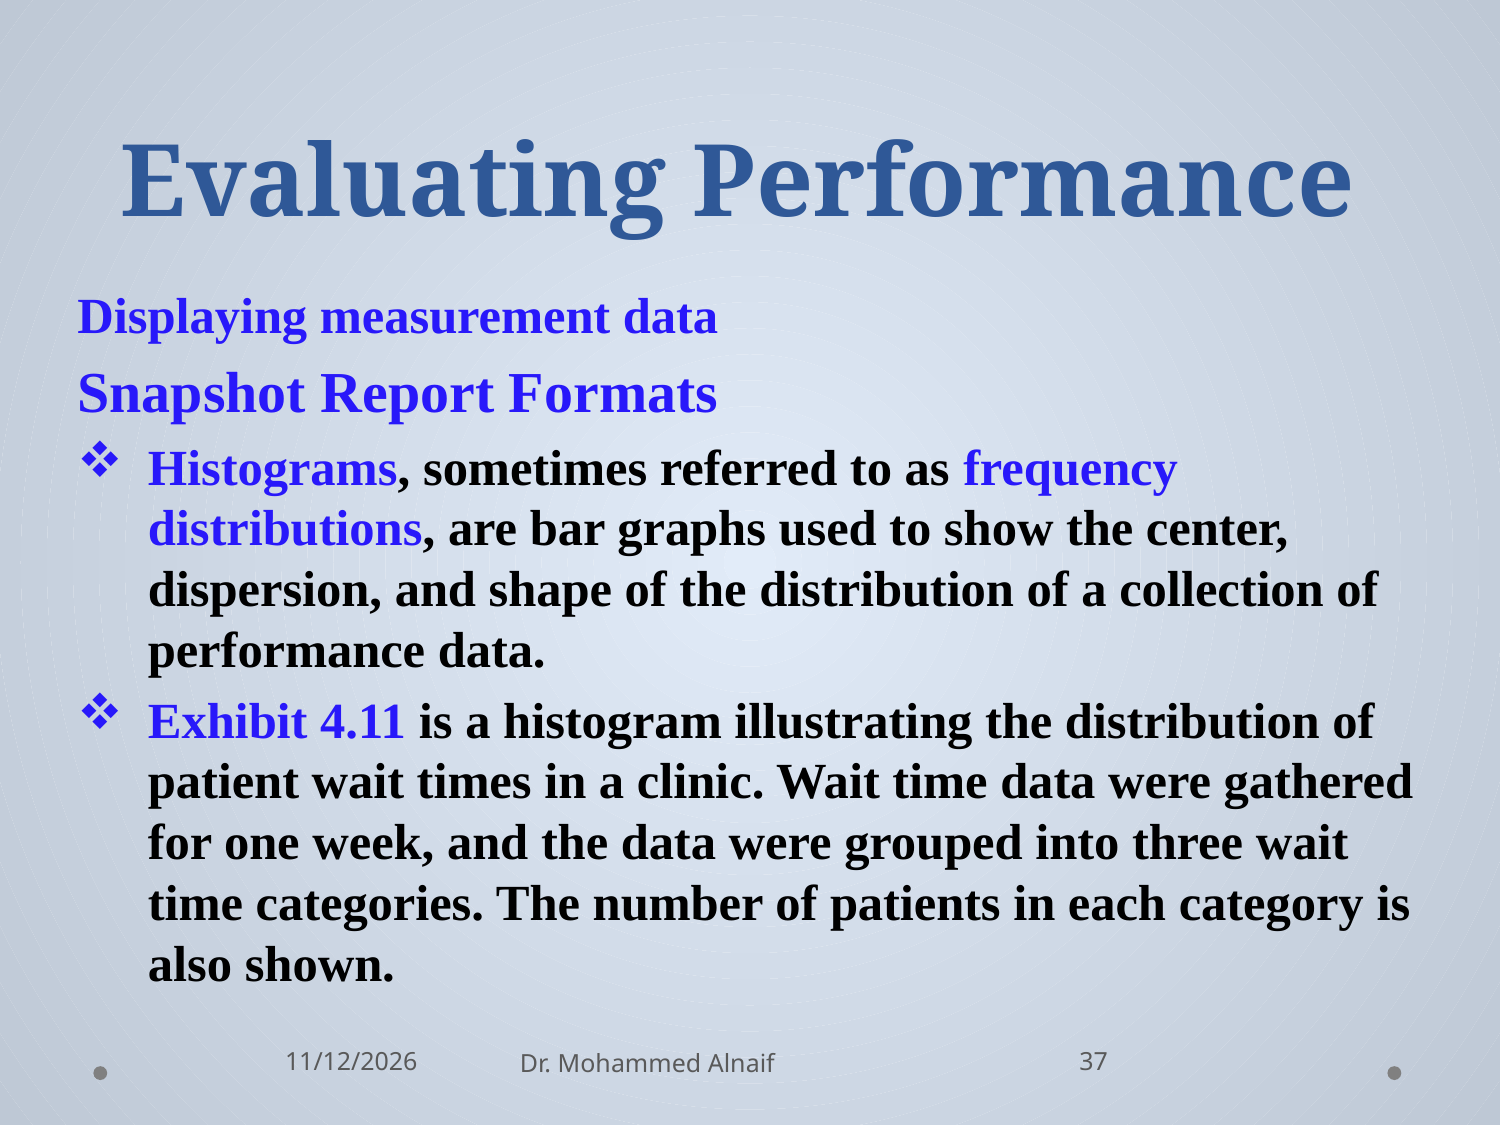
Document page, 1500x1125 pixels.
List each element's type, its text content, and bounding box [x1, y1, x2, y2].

footer Dr. Mohammed Alnaif [512, 1025, 988, 1100]
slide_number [75, 1025, 425, 1100]
title Evaluating Performance [100, 78, 1376, 244]
slide_number 37 [1074, 1025, 1425, 1100]
subtitle Displaying measurement data Snapshot Report Formats Histograms, sometimes referred to as frequency distributions, are bar graphs used to show the center, dispersion, and shape of the distribution of a collection of performance data. Exhibit 4.11 is a histogram illustrating the distribution of patient wait times in a clinic. Wait time data were gathered for one week, and the data were grouped into three wait time categories. The number of patients in each category is also shown. [62, 275, 1463, 1001]
